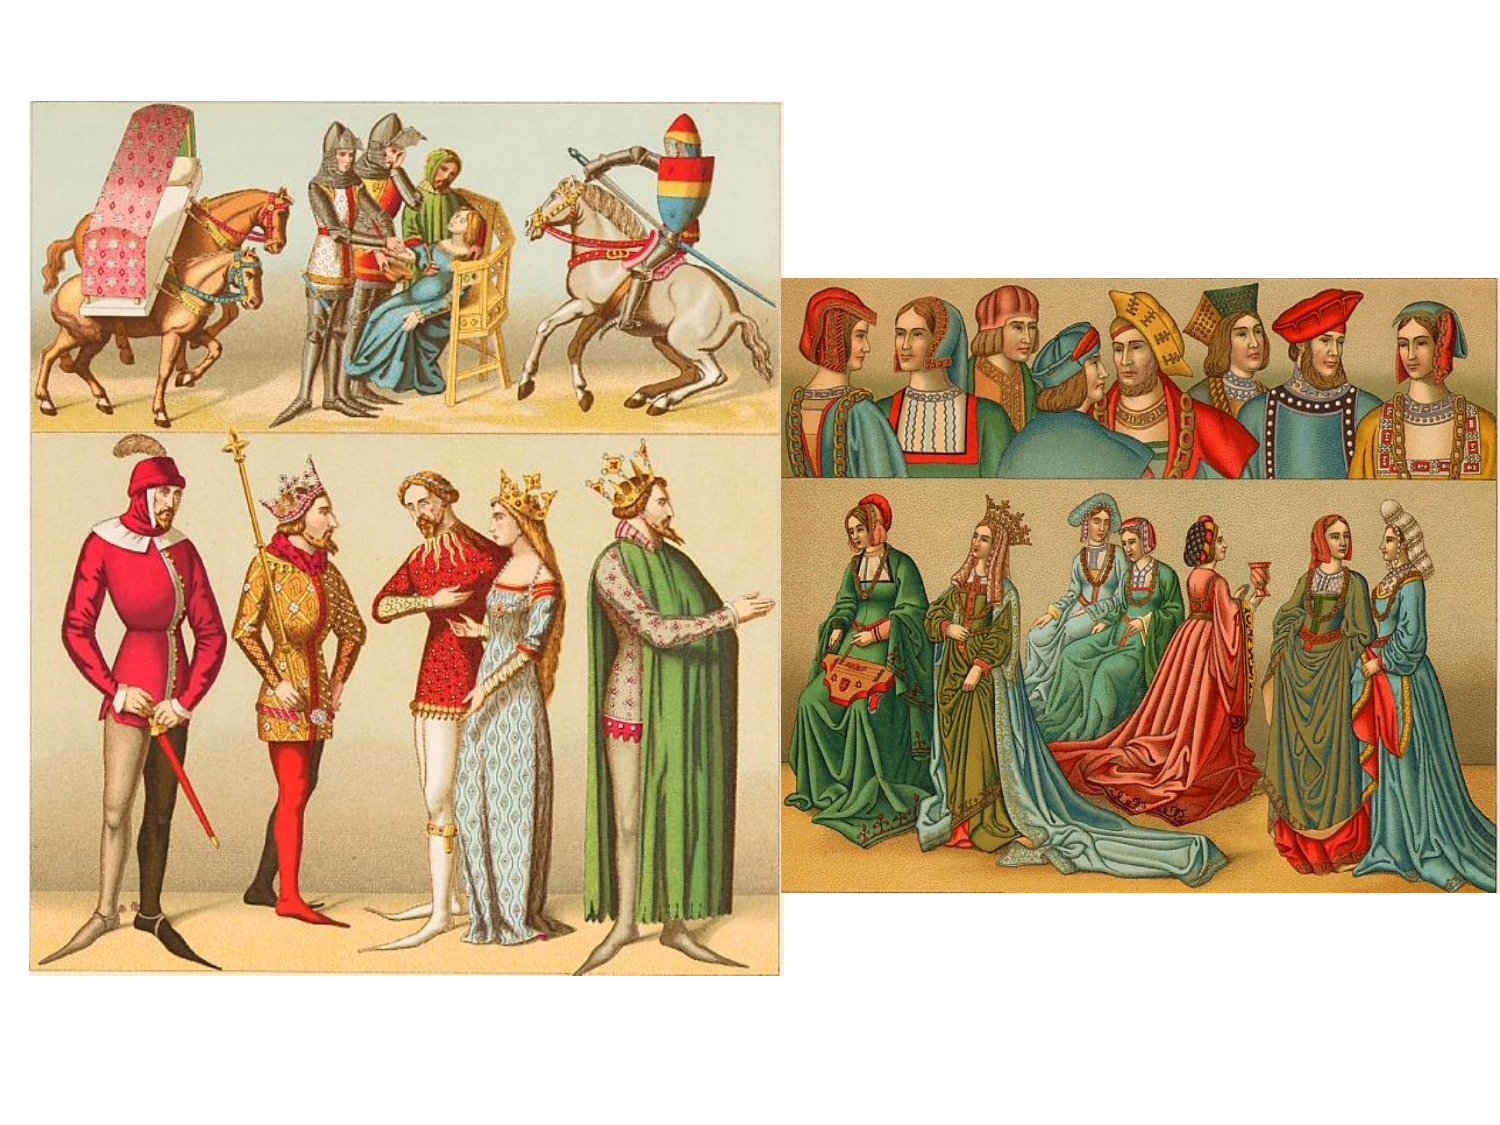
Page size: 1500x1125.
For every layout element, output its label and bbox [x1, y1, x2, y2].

picture [29, 101, 1500, 976]
